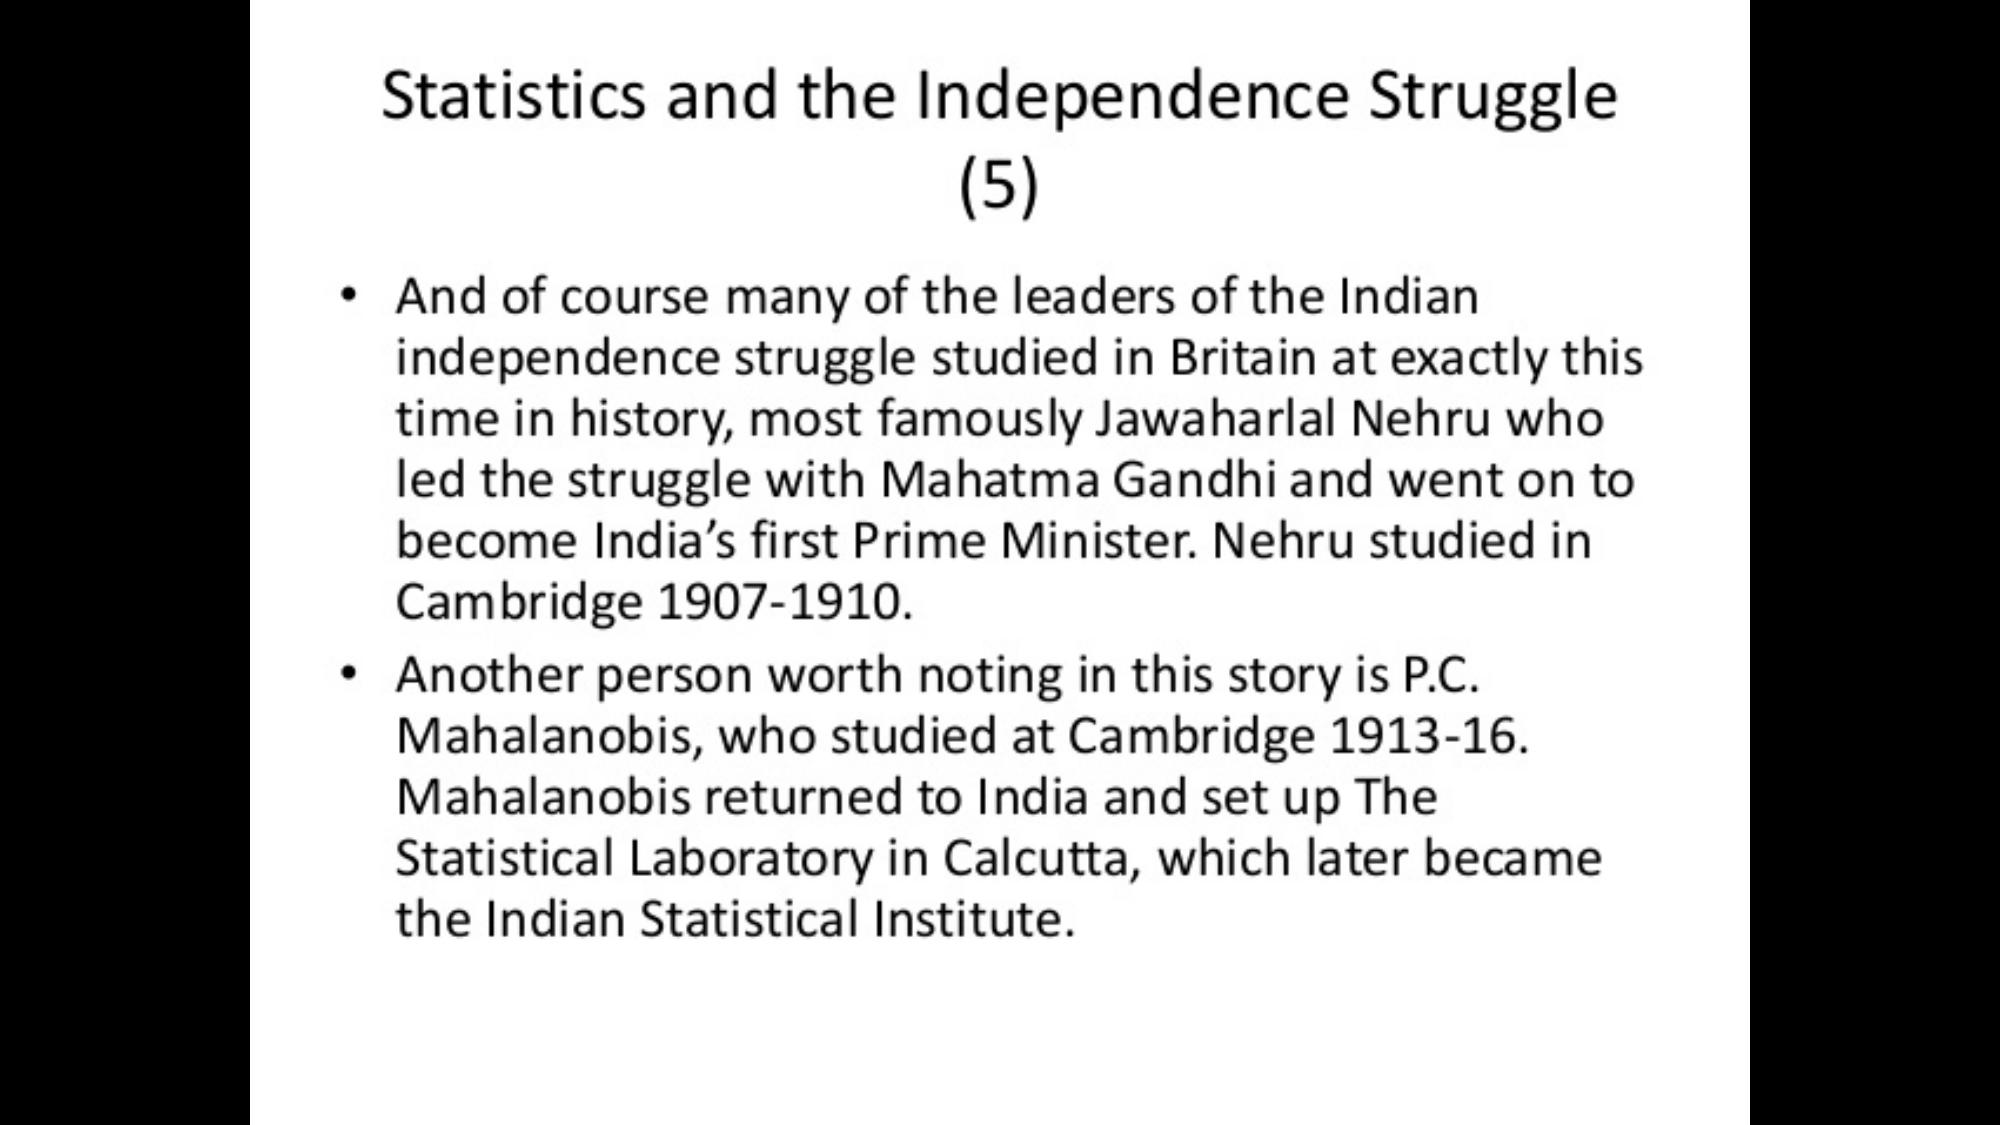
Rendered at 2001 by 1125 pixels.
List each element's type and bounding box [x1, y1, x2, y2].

picture [250, 0, 1750, 1125]
